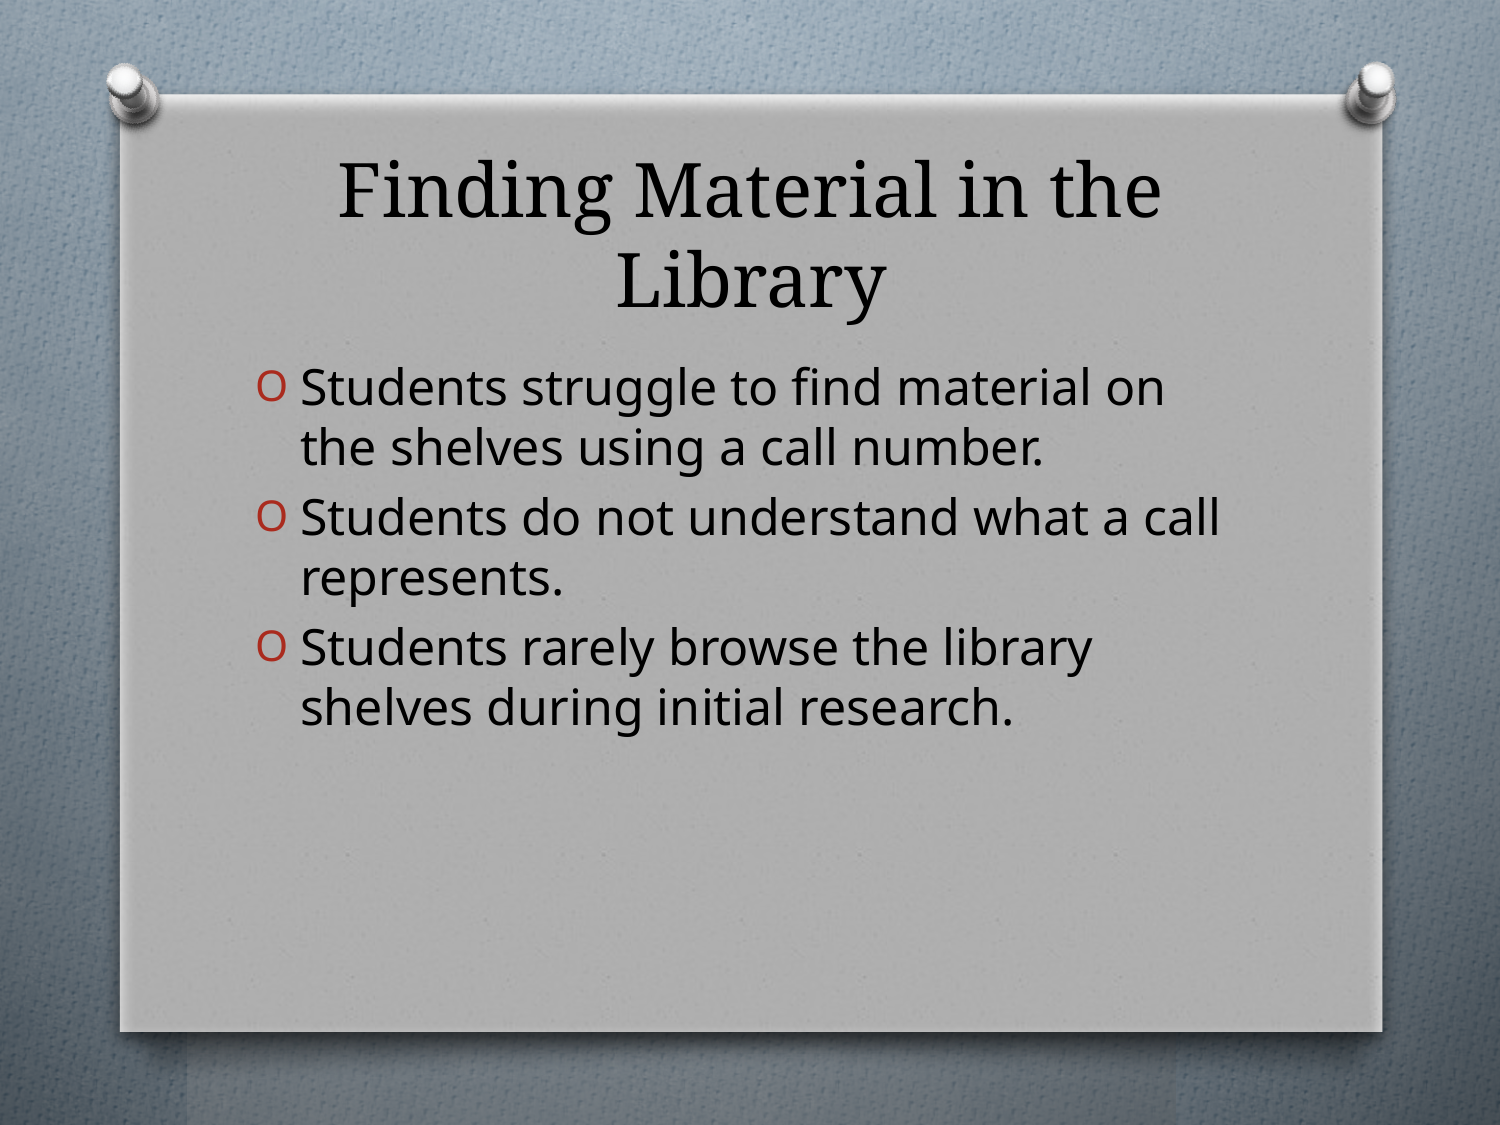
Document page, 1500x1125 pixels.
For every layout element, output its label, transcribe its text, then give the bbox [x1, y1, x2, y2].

picture [75, 29, 198, 153]
title Finding Material in the Library [179, 134, 1323, 332]
picture [1317, 35, 1439, 156]
list Students struggle to find material on the shelves using a call number. Students do not understand what a call represents. Students rarely browse the library shelves during initial research. [240, 347, 1257, 939]
